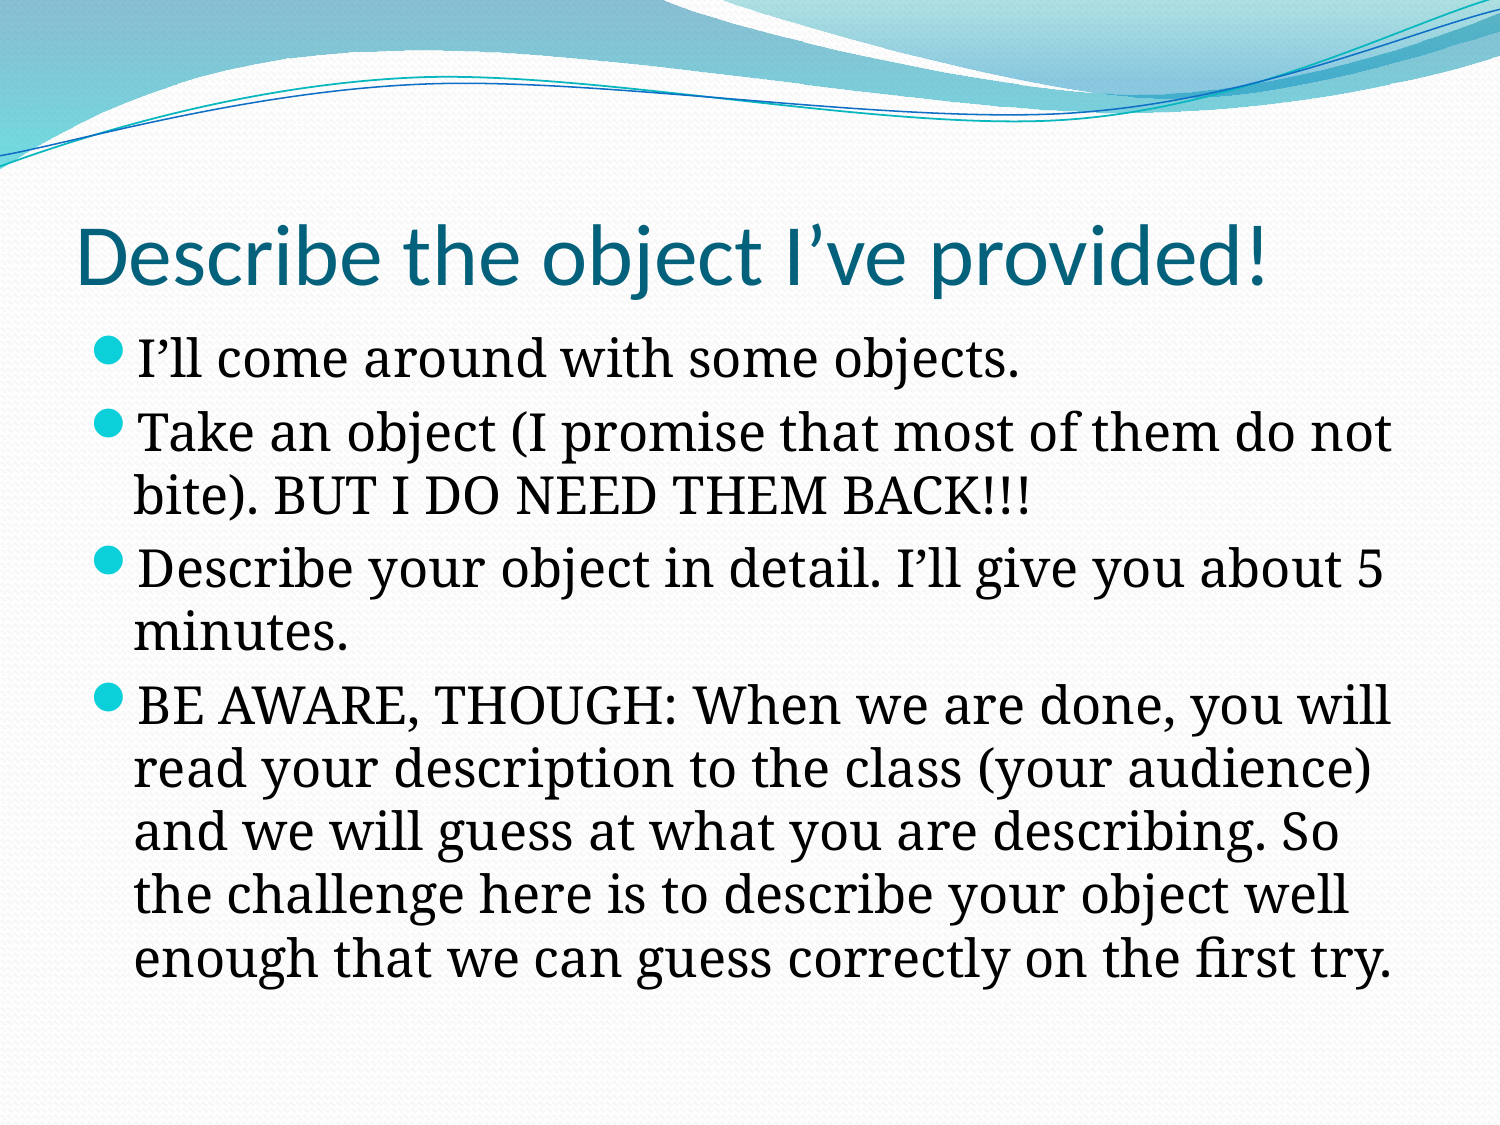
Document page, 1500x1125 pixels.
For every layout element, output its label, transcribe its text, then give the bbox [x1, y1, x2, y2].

title Describe the object I’ve provided! [75, 115, 1425, 303]
list I’ll come around with some objects. Take an object (I promise that most of them do not bite). BUT I DO NEED THEM BACK!!! Describe your object in detail. I’ll give you about 5 minutes. BE AWARE, THOUGH: When we are done, you will read your description to the class (your audience) and we will guess at what you are describing. So the challenge here is to describe your object well enough that we can guess correctly on the first try. [75, 317, 1425, 1038]
